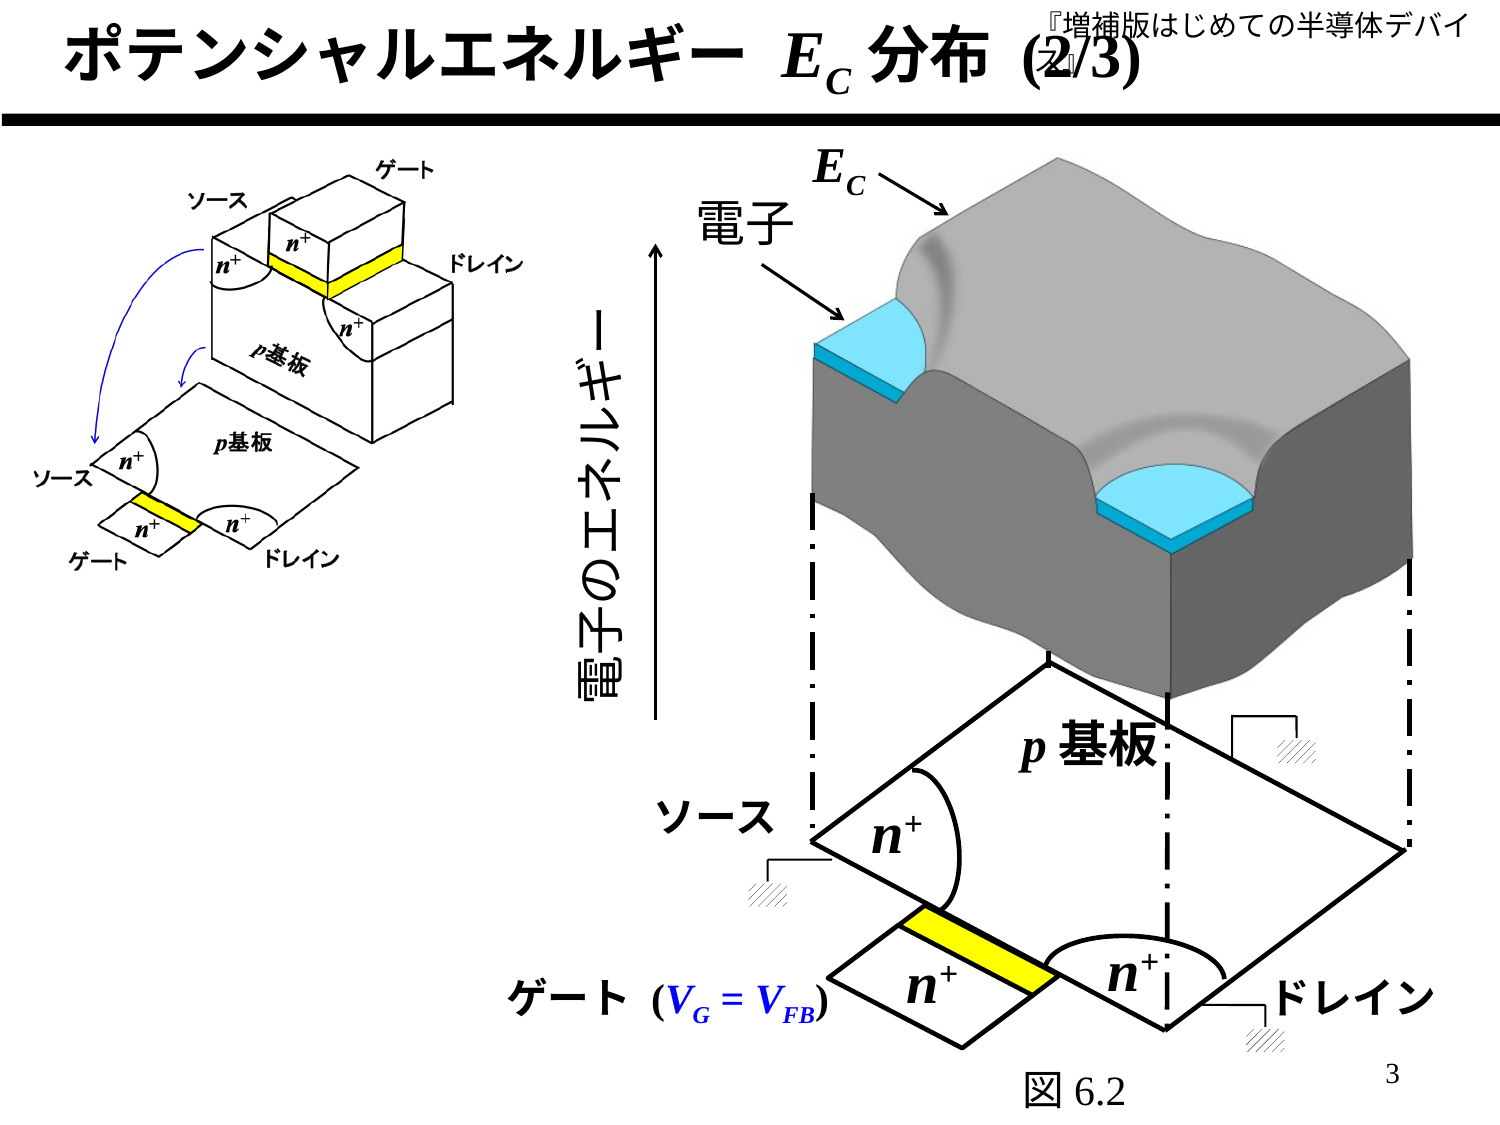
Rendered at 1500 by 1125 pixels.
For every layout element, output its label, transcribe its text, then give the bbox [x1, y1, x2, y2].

title ポテンシャルエネルギー EC分布 (2/3) [62, 19, 1438, 102]
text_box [676, 184, 845, 321]
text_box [499, 125, 1448, 1123]
picture [17, 146, 538, 587]
